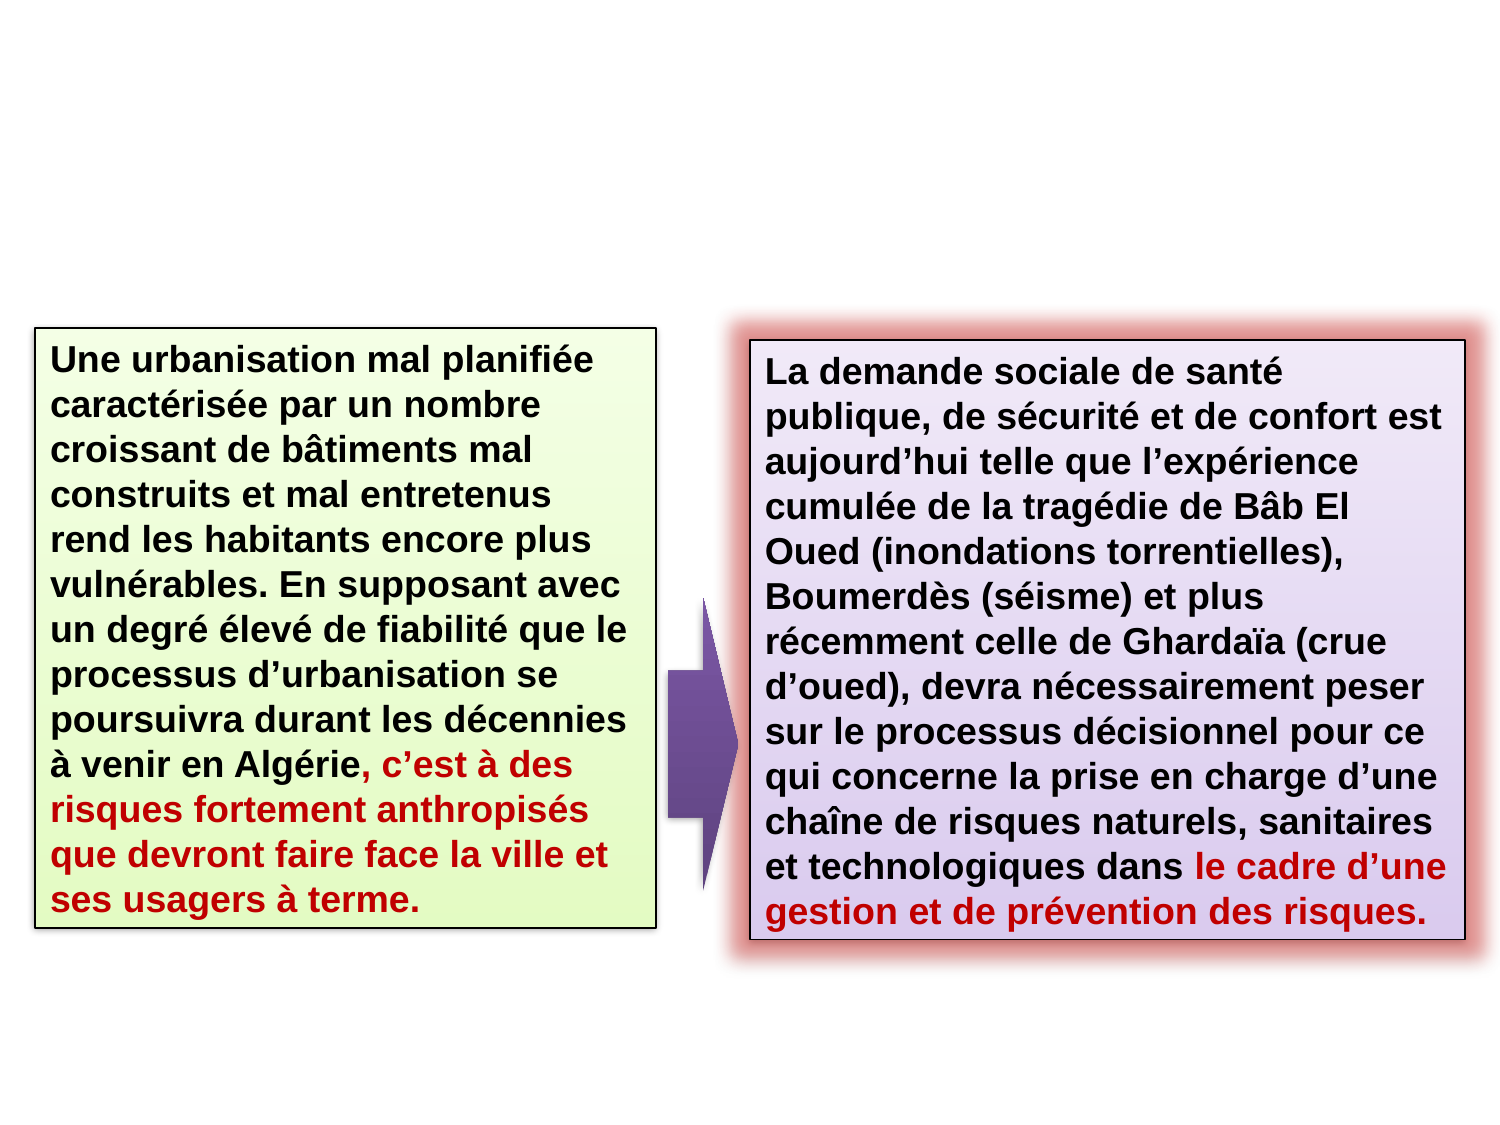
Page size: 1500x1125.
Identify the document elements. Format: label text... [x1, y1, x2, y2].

text_box [667, 597, 739, 891]
text_box La demande sociale de santé publique, de sécurité et de confort est aujourd’hui telle que l’expérience cumulée de la tragédie de Bâb El Oued (inondations torrentielles), Boumerdès (séisme) et plus récemment celle de Ghardaïa (crue d’oued), devra nécessairement peser sur le processus décisionnel pour ce qui concerne la prise en charge d’une chaîne de risques naturels, sanitaires et technologiques dans le cadre d’une gestion et de prévention des risques. [749, 339, 1466, 940]
text_box Une urbanisation mal planifiée caractérisée par un nombre croissant de bâtiments mal construits et mal entretenus rend les habitants encore plus vulnérables. En supposant avec un degré élevé de fiabilité que le processus d’urbanisation se poursuivra durant les décennies à venir en Algérie, c’est à des risques fortement anthropisés que devront faire face la ville et ses usagers à terme. [34, 327, 657, 929]
